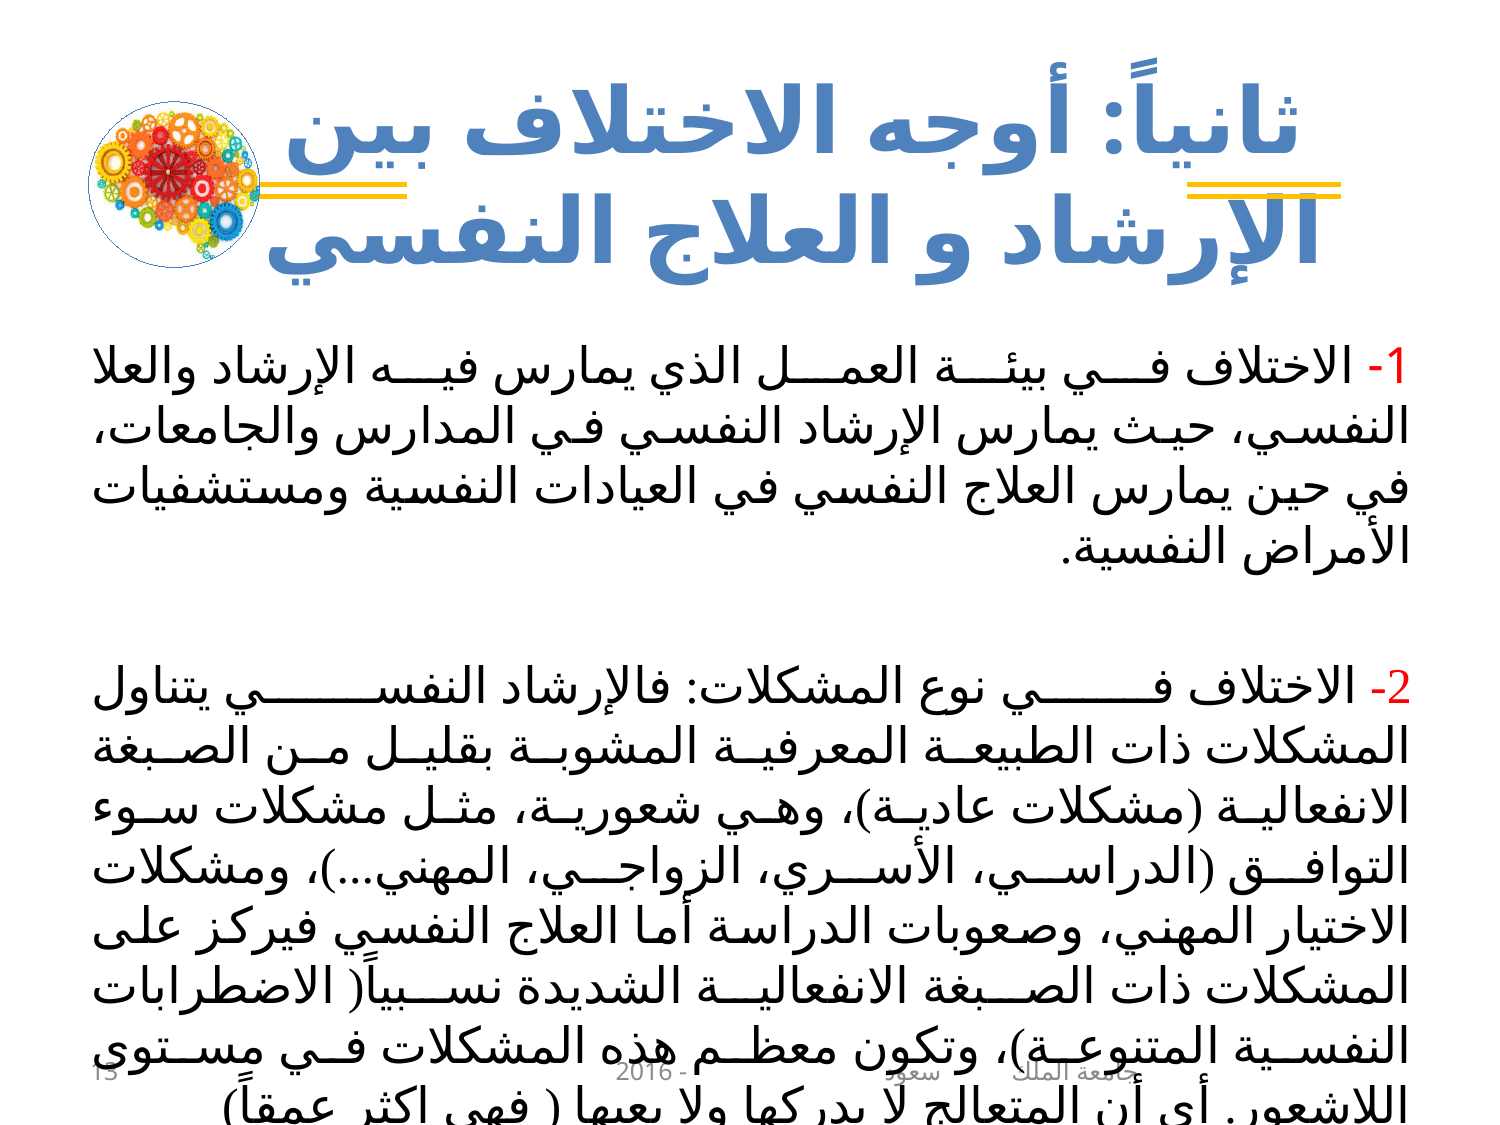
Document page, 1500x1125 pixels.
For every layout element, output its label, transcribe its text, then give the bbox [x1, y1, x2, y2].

footer جامعة الملك سعود - 2016 [512, 1069, 988, 1103]
picture [88, 101, 260, 268]
text_box 1- الاختلاف في بيئة العمل الذي يمارس فيه الإرشاد والعلا النفسي، حيث يمارس الإرشاد النفسي في المدارس والجامعات، في حين يمارس العلاج النفسي في العيادات النفسية ومستشفيات الأمراض النفسية. 2- الاختلاف في نوع المشكلات: فالإرشاد النفسي يتناول المشكلات ذات الطبيعة المعرفية المشوبة بقليل من الصبغة الانفعالية (مشكلات عادية)، وهي شعورية، مثل مشكلات سوء التوافق (الدراسي، الأسري، الزواجي، المهني...)، ومشكلات الاختيار المهني، وصعوبات الدراسة أما العلاج النفسي فيركز على المشكلات ذات الصبغة الانفعالية الشديدة نسبياً( الاضطرابات النفسية المتنوعة)، وتكون معظم هذه المشكلات في مستوى اللاشعور. أي أن المتعالج لا يدركها ولا يعيها ( فهي اكثر عمقاً) [76, 326, 1427, 1069]
slide_number 13 [75, 1042, 425, 1103]
text_box ثانياً: أوجه الاختلاف بين الإرشاد و العلاج النفسي [224, 54, 1364, 290]
